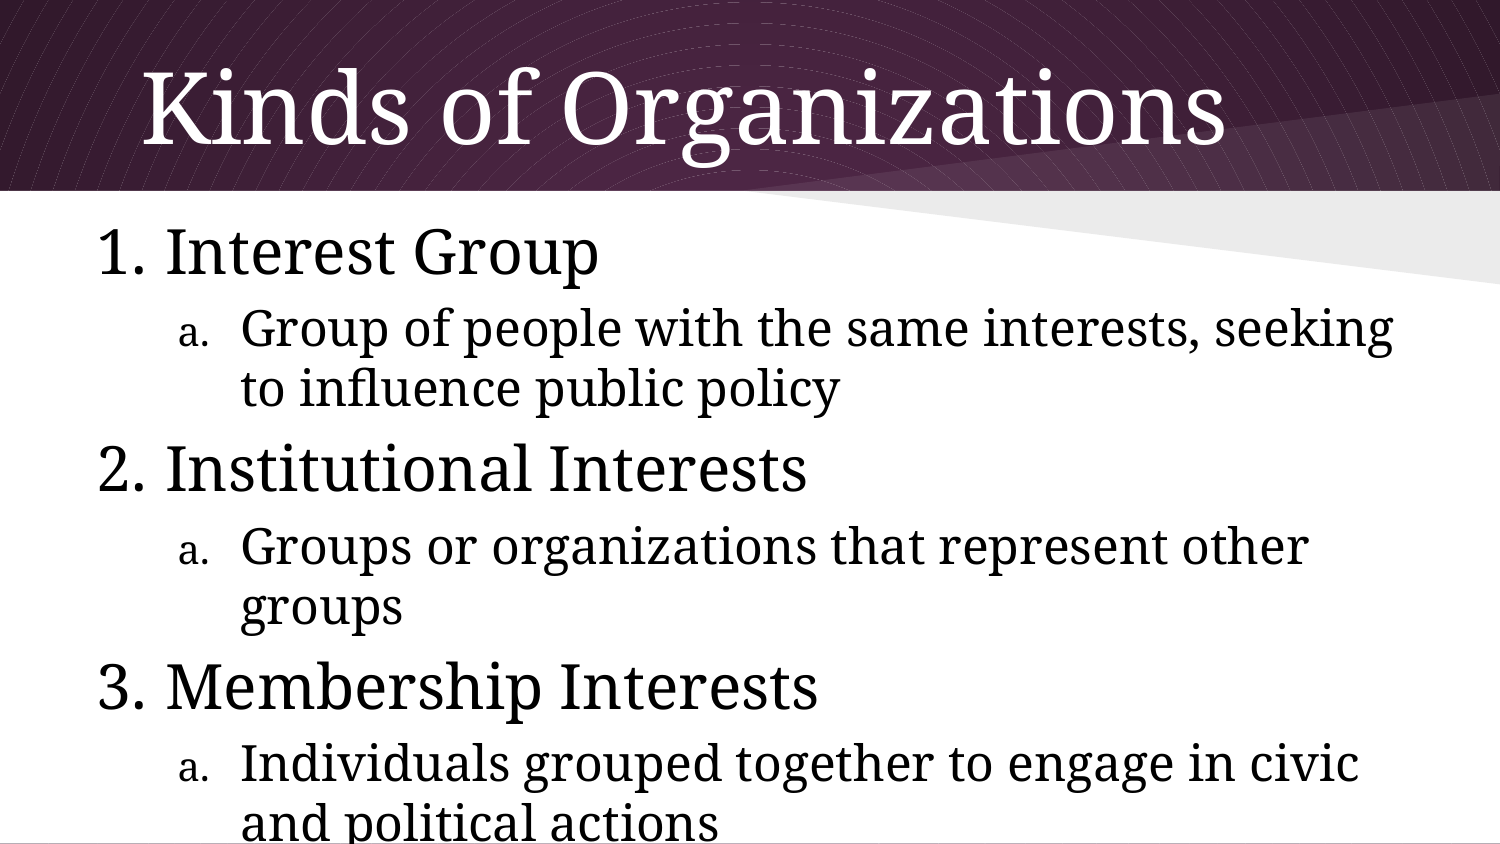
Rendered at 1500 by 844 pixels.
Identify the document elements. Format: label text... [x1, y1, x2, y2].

title Kinds of Organizations [75, 33, 1425, 175]
list Interest Group Group of people with the same interests, seeking to influence public policy Institutional Interests Groups or organizations that represent other groups Membership Interests Individuals grouped together to engage in civic and political actions [75, 196, 1425, 808]
